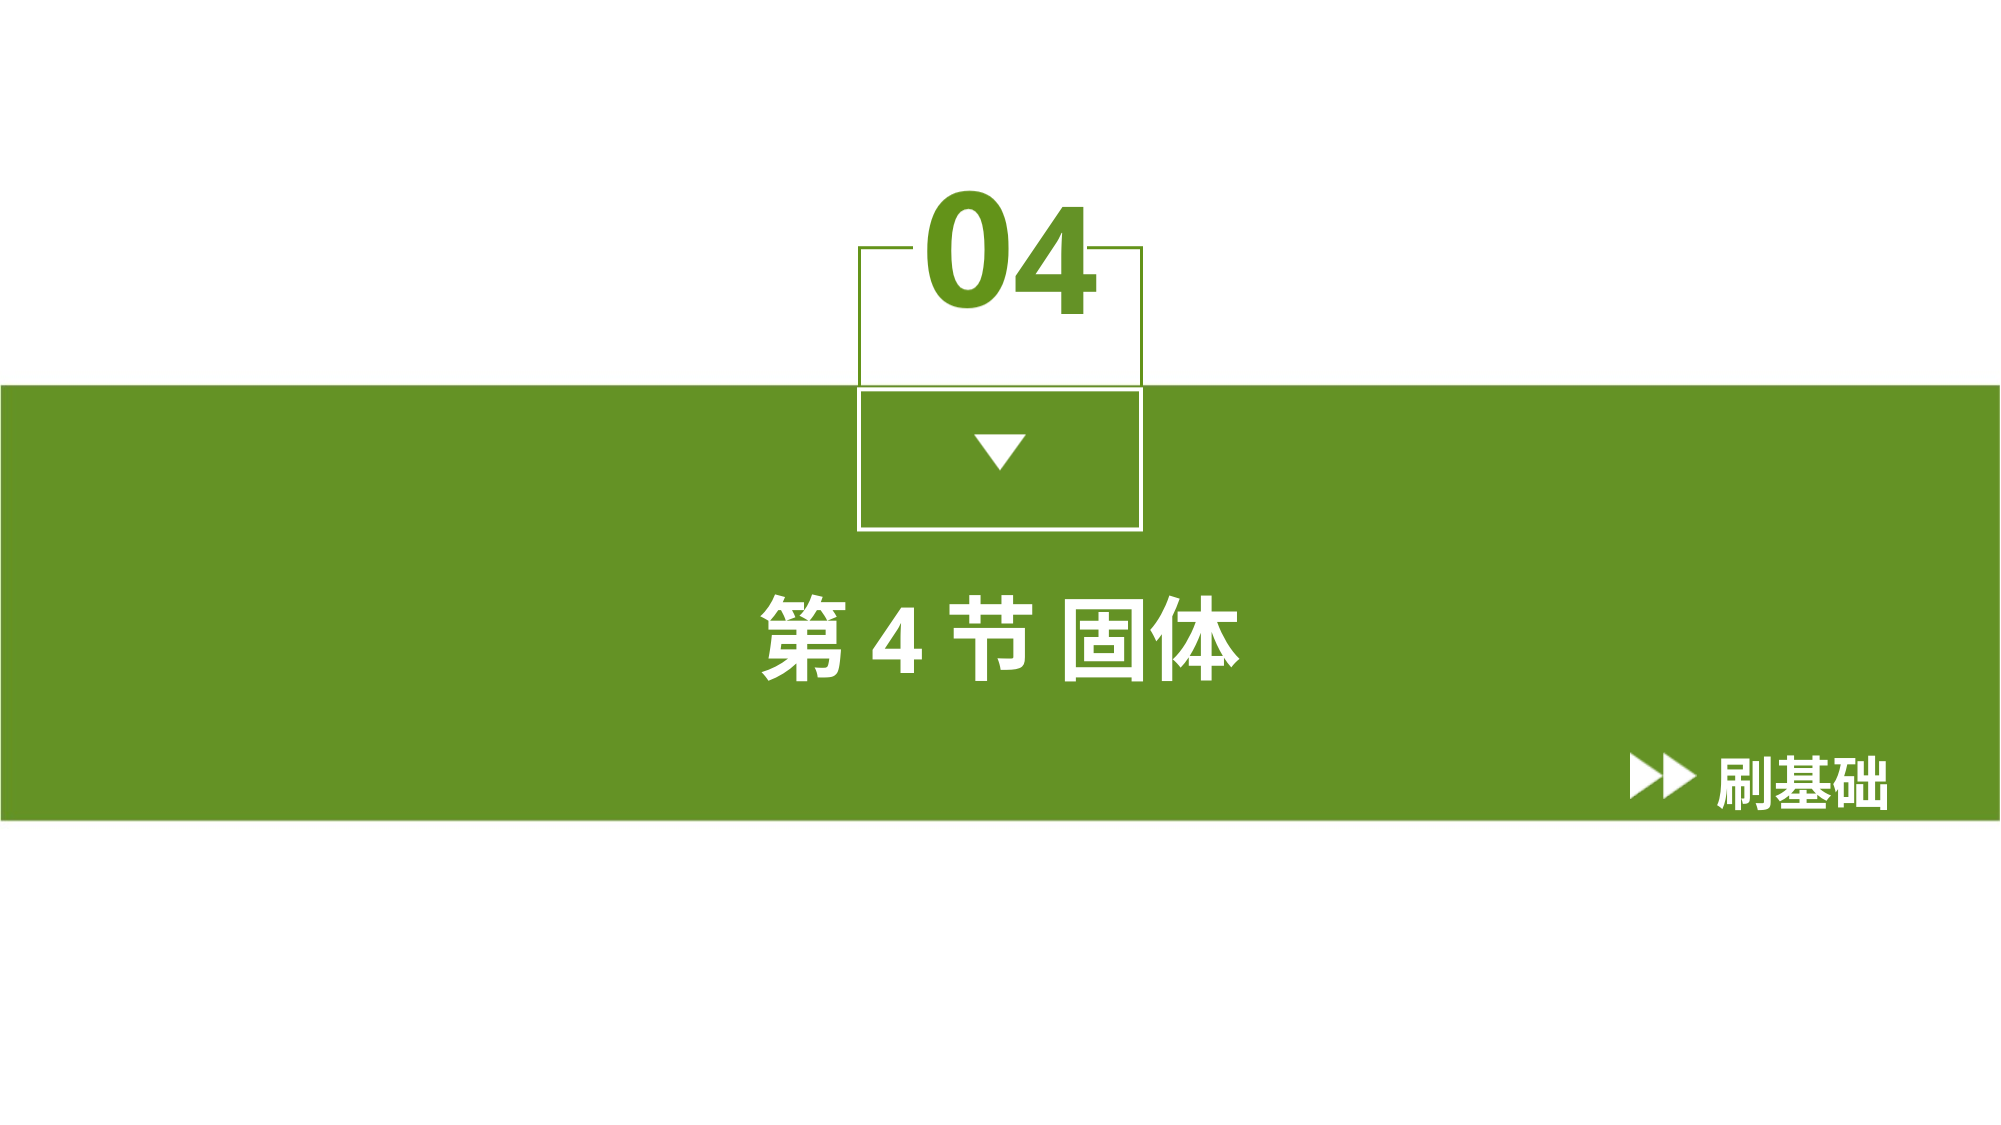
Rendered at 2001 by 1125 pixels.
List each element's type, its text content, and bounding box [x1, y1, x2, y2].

text_box 刷基础 [1715, 718, 1997, 812]
picture [0, 699, 2000, 1125]
text_box 4 [1013, 156, 1173, 353]
text_box 第4节 固体 [0, 572, 2000, 699]
picture [0, 0, 2000, 572]
